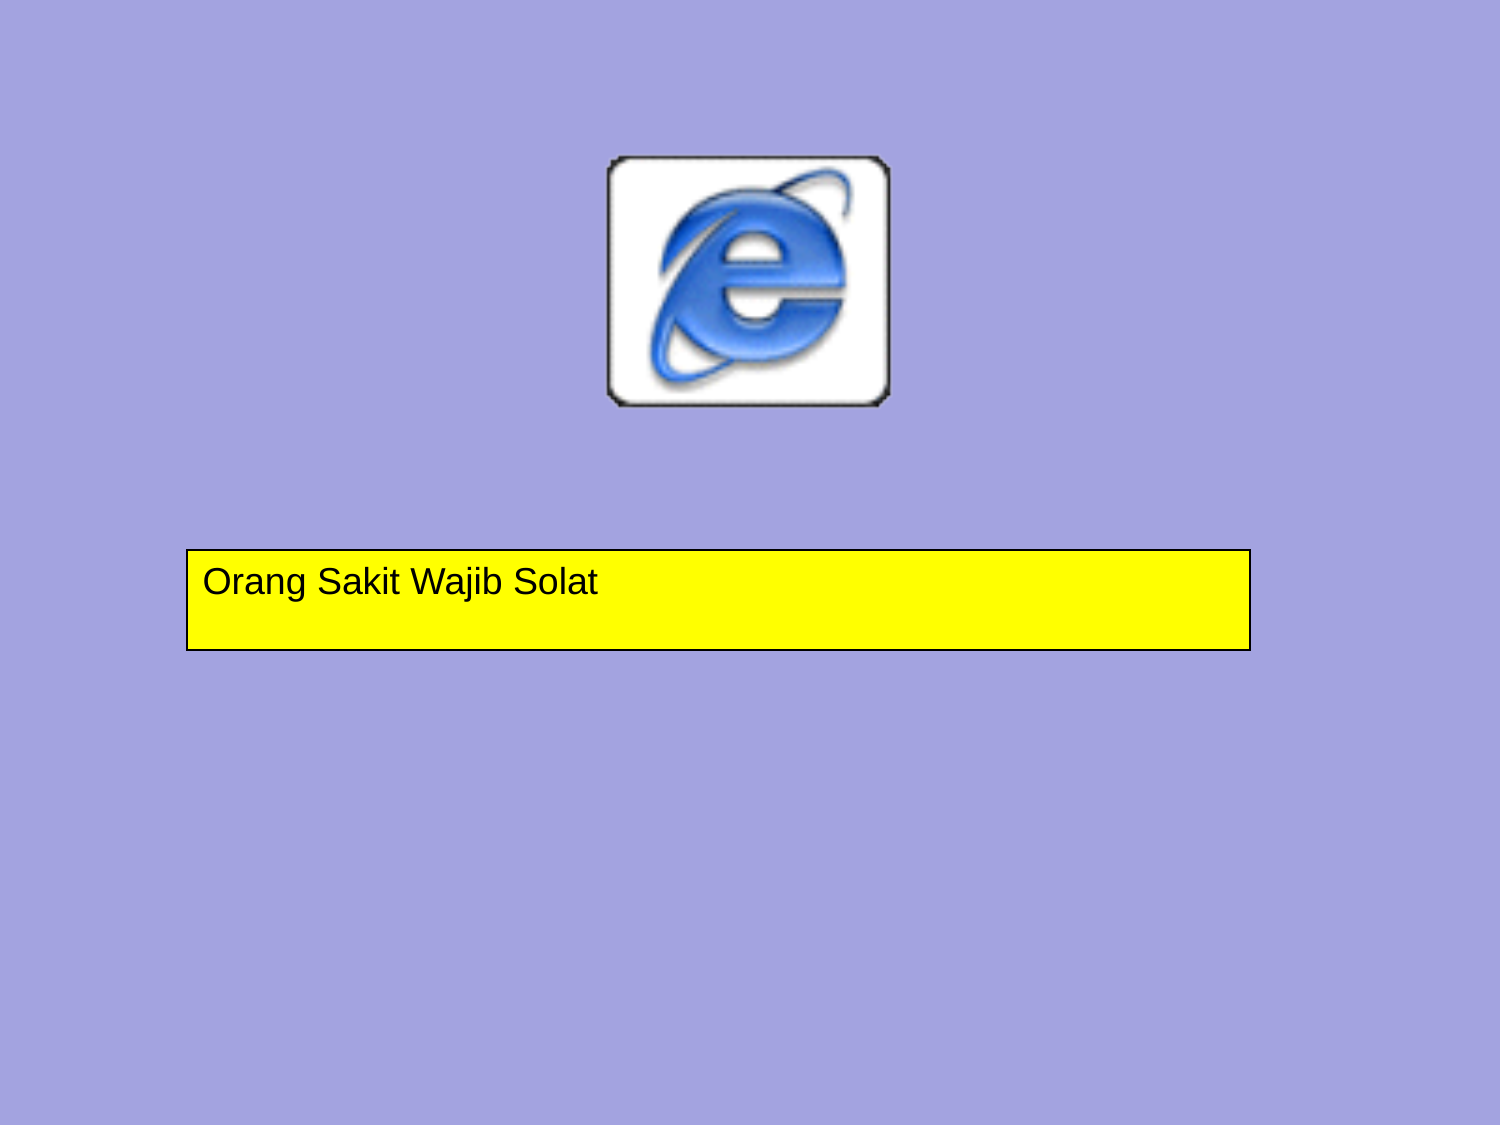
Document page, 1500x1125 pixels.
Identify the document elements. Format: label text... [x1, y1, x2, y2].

picture [599, 149, 901, 413]
text_box Orang Sakit Wajib Solat [187, 549, 1250, 650]
